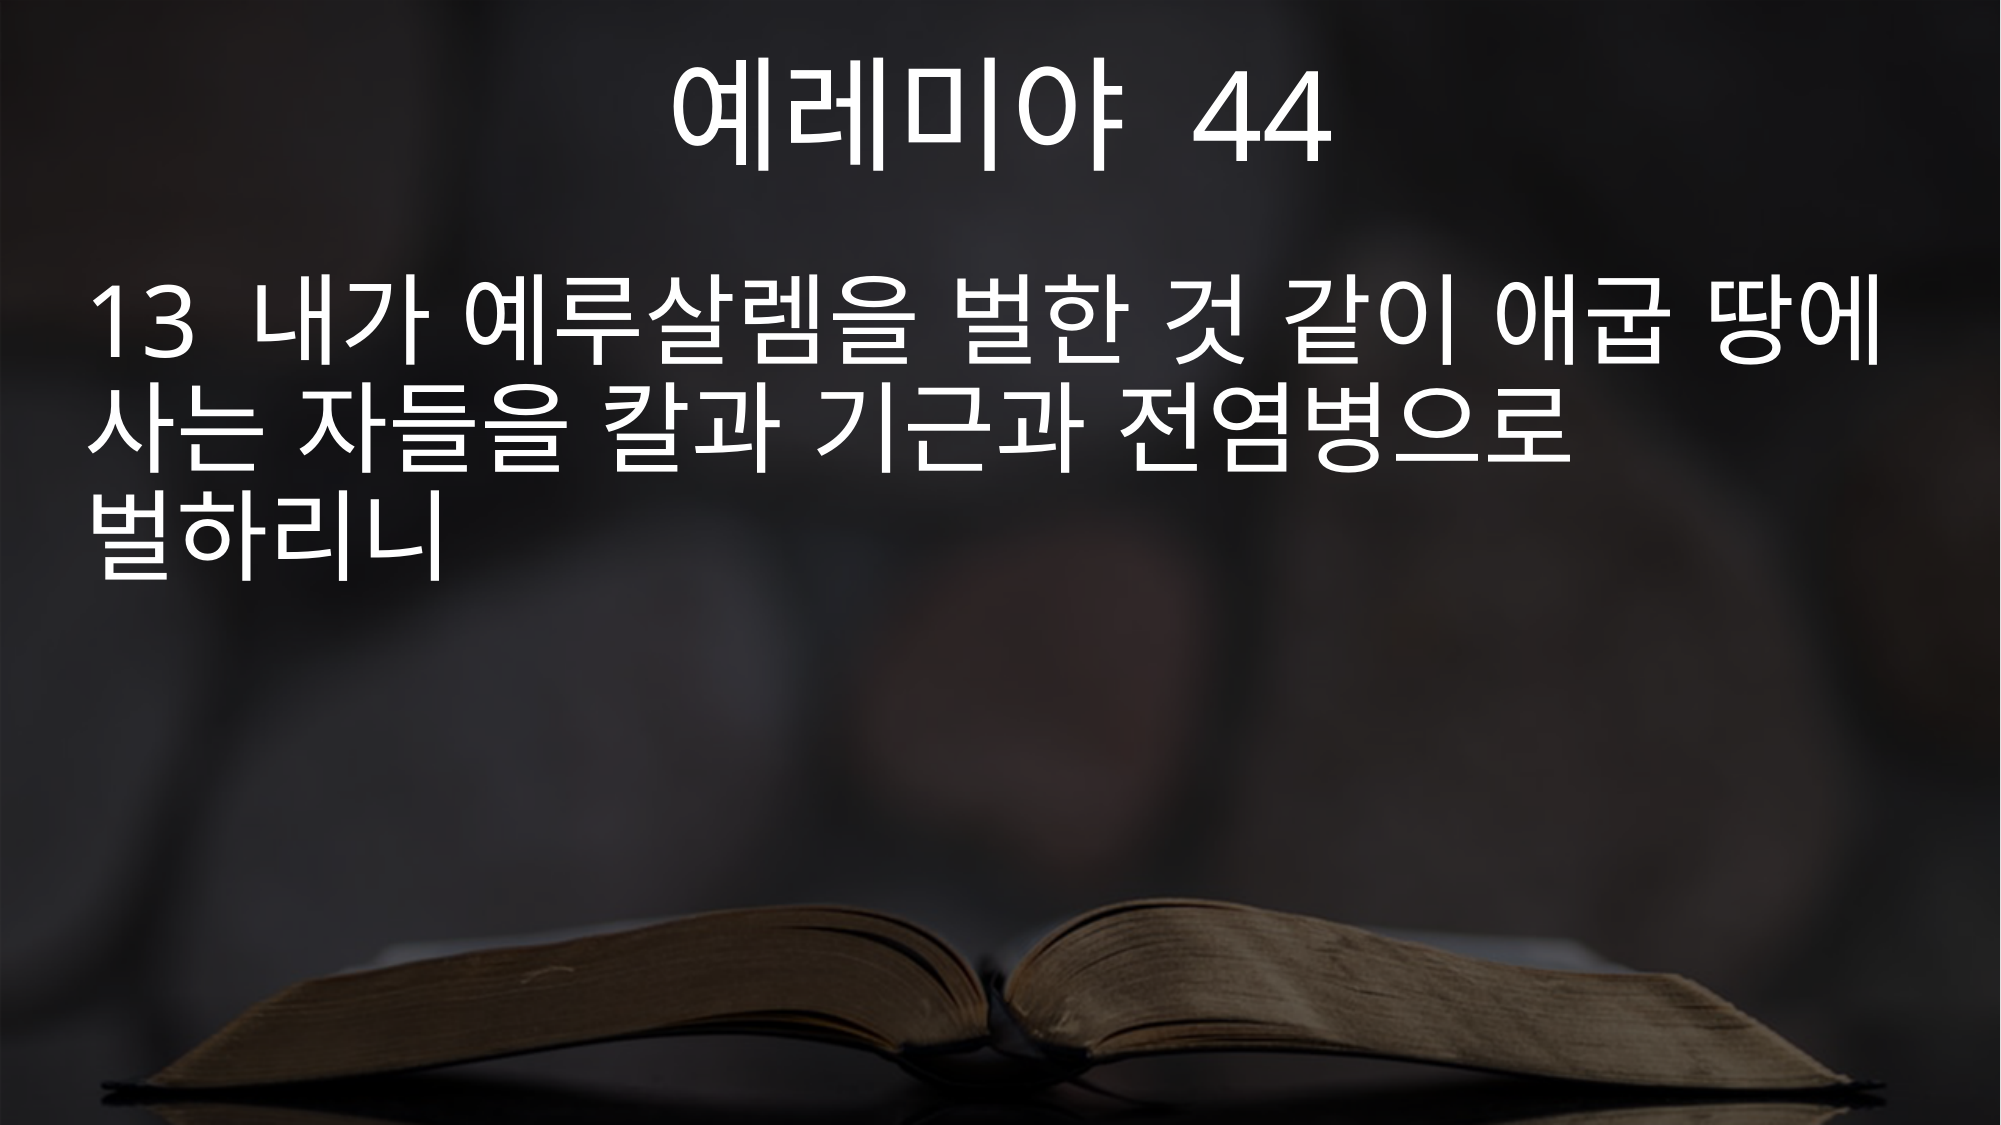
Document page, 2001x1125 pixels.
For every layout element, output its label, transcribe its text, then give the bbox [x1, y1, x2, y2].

list 13 내가 예루살렘을 벌한 것 같이 애굽 땅에 사는 자들을 칼과 기근과 전염병으로 벌하리니 [69, 263, 1953, 423]
footer 예레미야 44 [0, 32, 2000, 192]
picture [0, 0, 2001, 1125]
